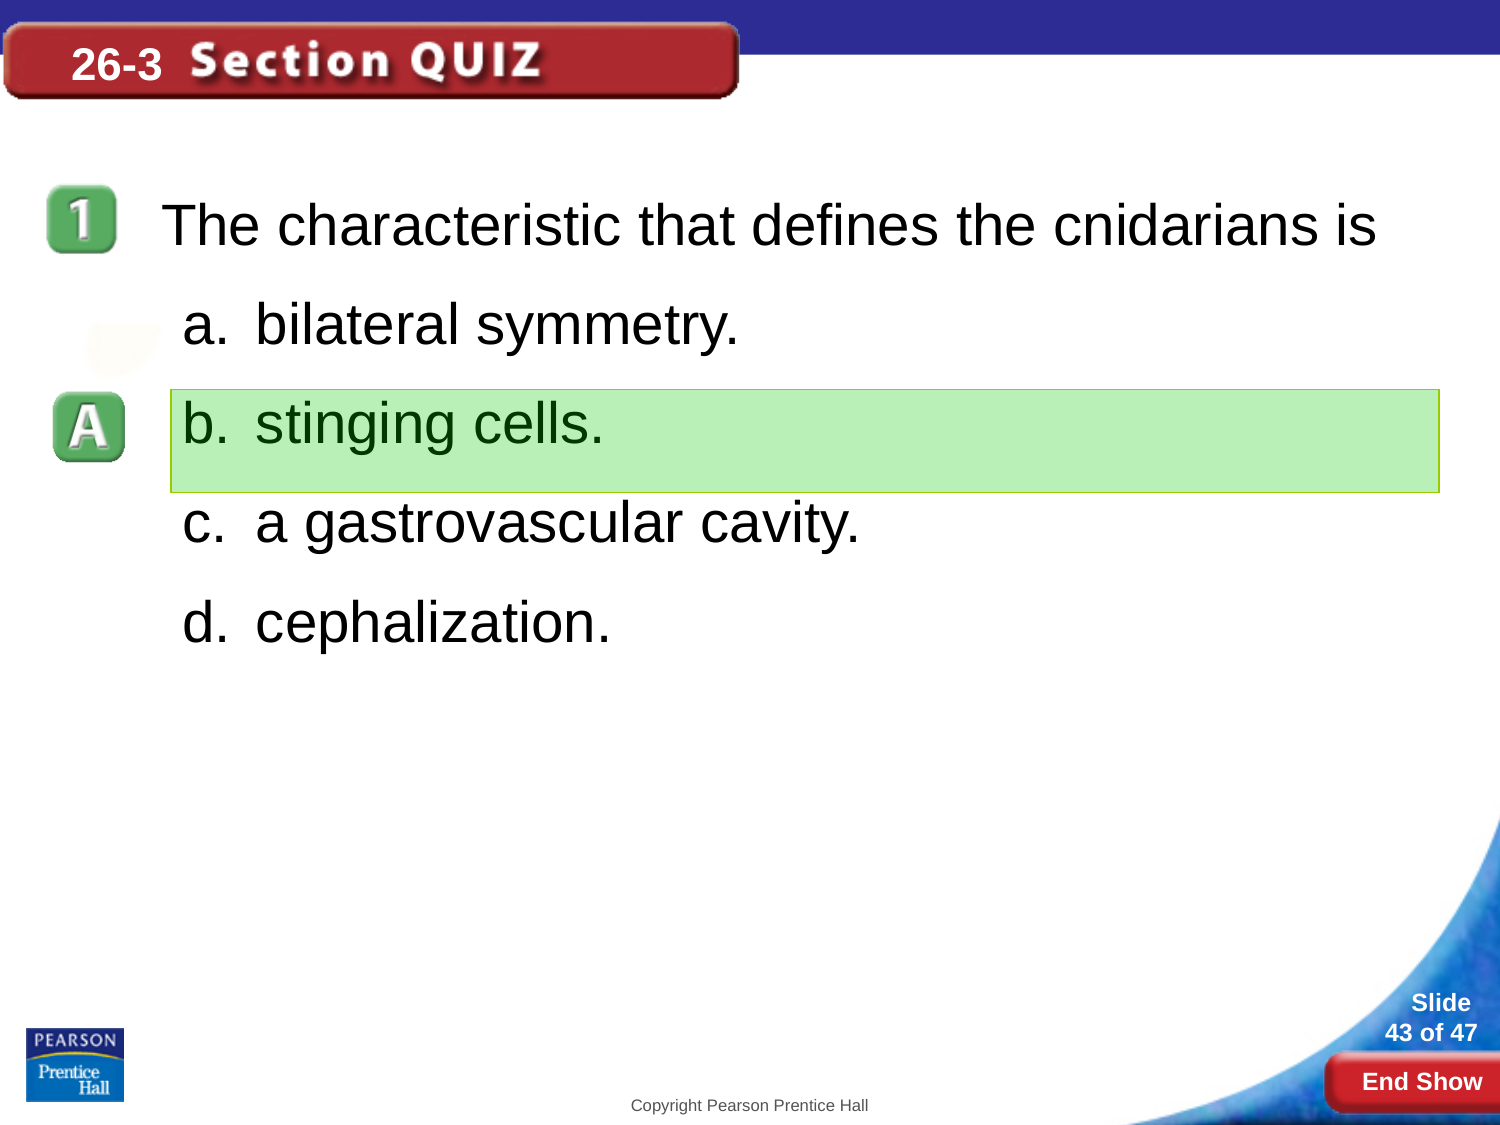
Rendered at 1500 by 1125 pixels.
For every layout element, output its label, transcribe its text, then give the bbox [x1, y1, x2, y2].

text_box [170, 389, 1439, 493]
list The characteristic that defines the cnidarians is bilateral symmetry. stinging cells. a gastrovascular cavity. cephalization. [44, 179, 1440, 956]
picture [0, 0, 1500, 1125]
footer Copyright Pearson Prentice Hall [512, 1087, 988, 1113]
picture [39, 178, 132, 262]
title 26-3 [2, 26, 179, 98]
